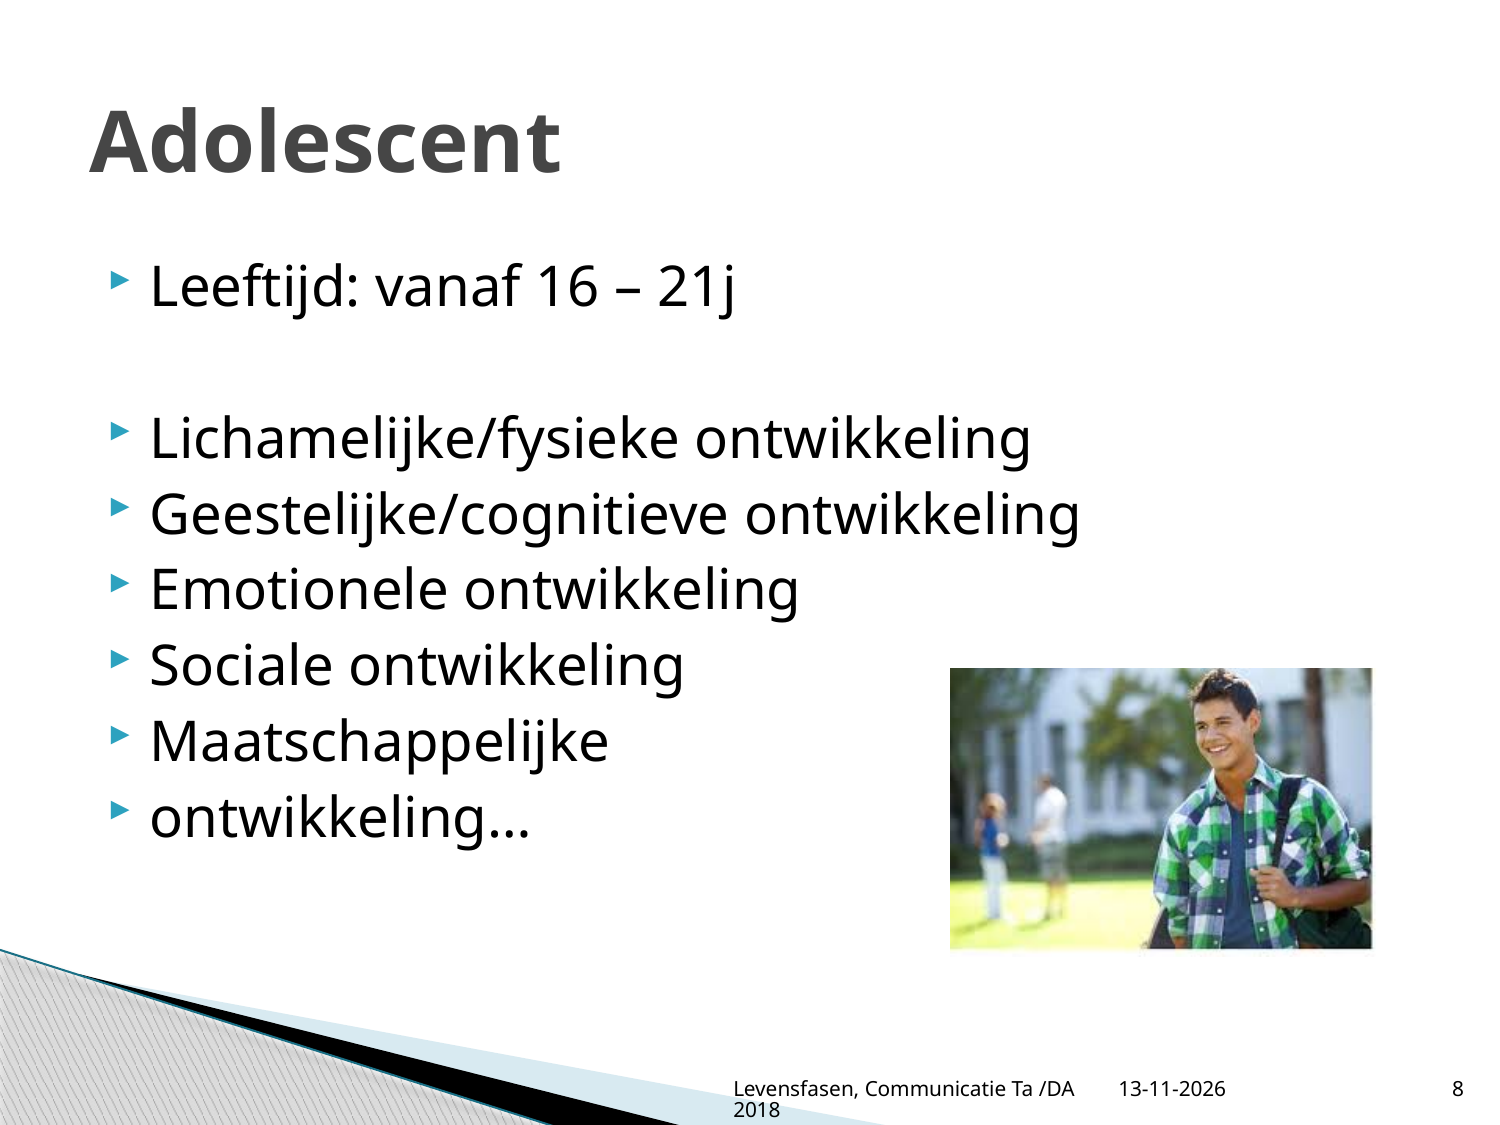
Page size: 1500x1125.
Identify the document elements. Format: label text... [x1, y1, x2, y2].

title Adolescent [75, 45, 1425, 233]
picture [950, 668, 1380, 957]
list Leeftijd: vanaf 16 – 21j Lichamelijke/fysieke ontwikkeling Geestelijke/cognitieve ontwikkeling Emotionele ontwikkeling Sociale ontwikkeling Maatschappelijke ontwikkeling… [75, 243, 1425, 986]
slide_number 8 [1418, 1051, 1479, 1112]
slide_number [1105, 1051, 1418, 1112]
footer Levensfasen, Communicatie Ta /DA 2018 [718, 1051, 1105, 1112]
